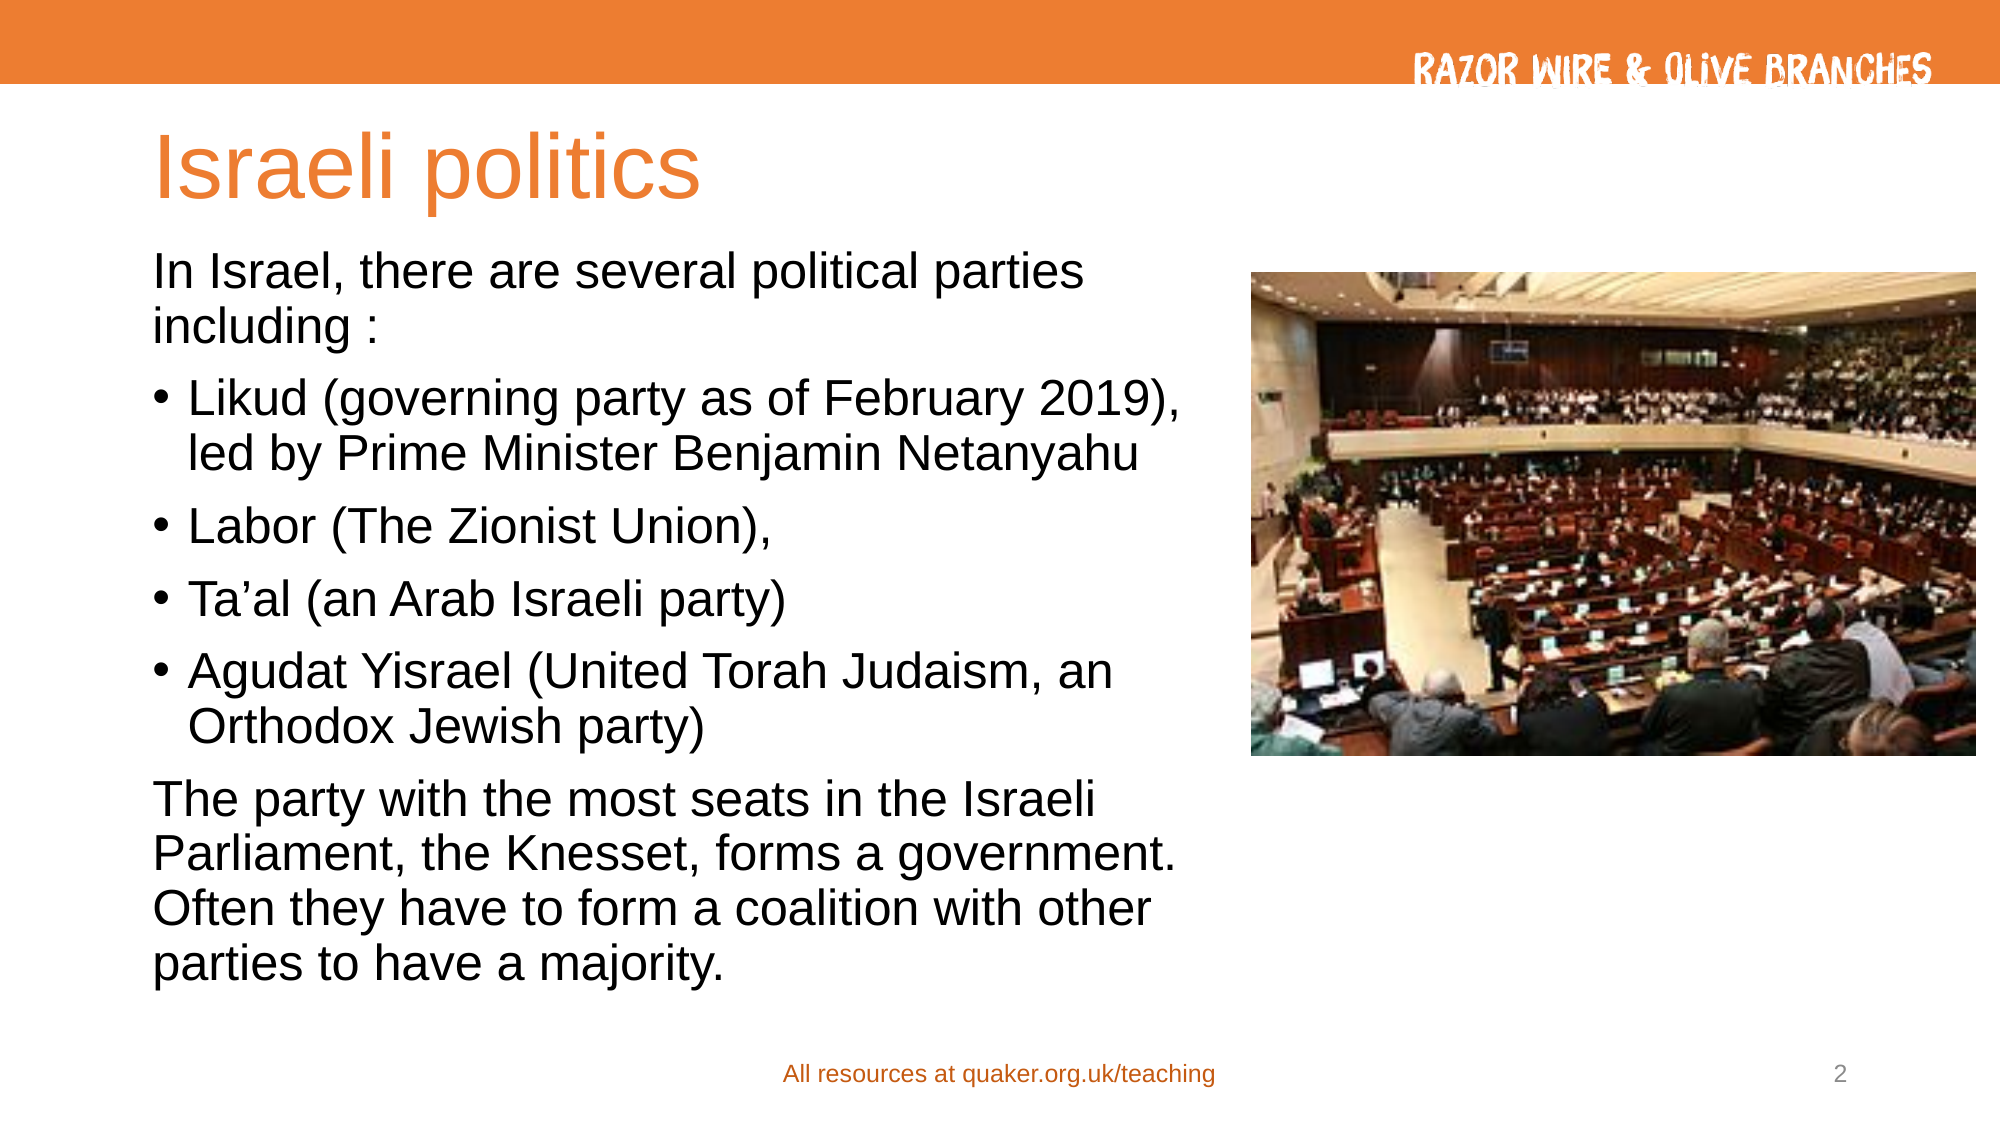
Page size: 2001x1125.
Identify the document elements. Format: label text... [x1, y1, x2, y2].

footer All resources at quaker.org.uk/teaching [662, 1042, 1338, 1103]
picture [1411, 49, 1935, 89]
title Israeli politics [137, 59, 1863, 272]
list In Israel, there are several political parties including : Likud (governing party as of February 2019), led by Prime Minister Benjamin Netanyahu Labor (The Zionist Union), Ta’al (an Arab Israeli party) Agudat Yisrael (United Torah Judaism, an Orthodox Jewish party) The party with the most seats in the Israeli Parliament, the Knesset, forms a government. Often they have to form a coalition with other parties to have a majority. [137, 237, 1252, 1014]
picture [1251, 272, 1976, 756]
slide_number 2 [1412, 1042, 1863, 1103]
